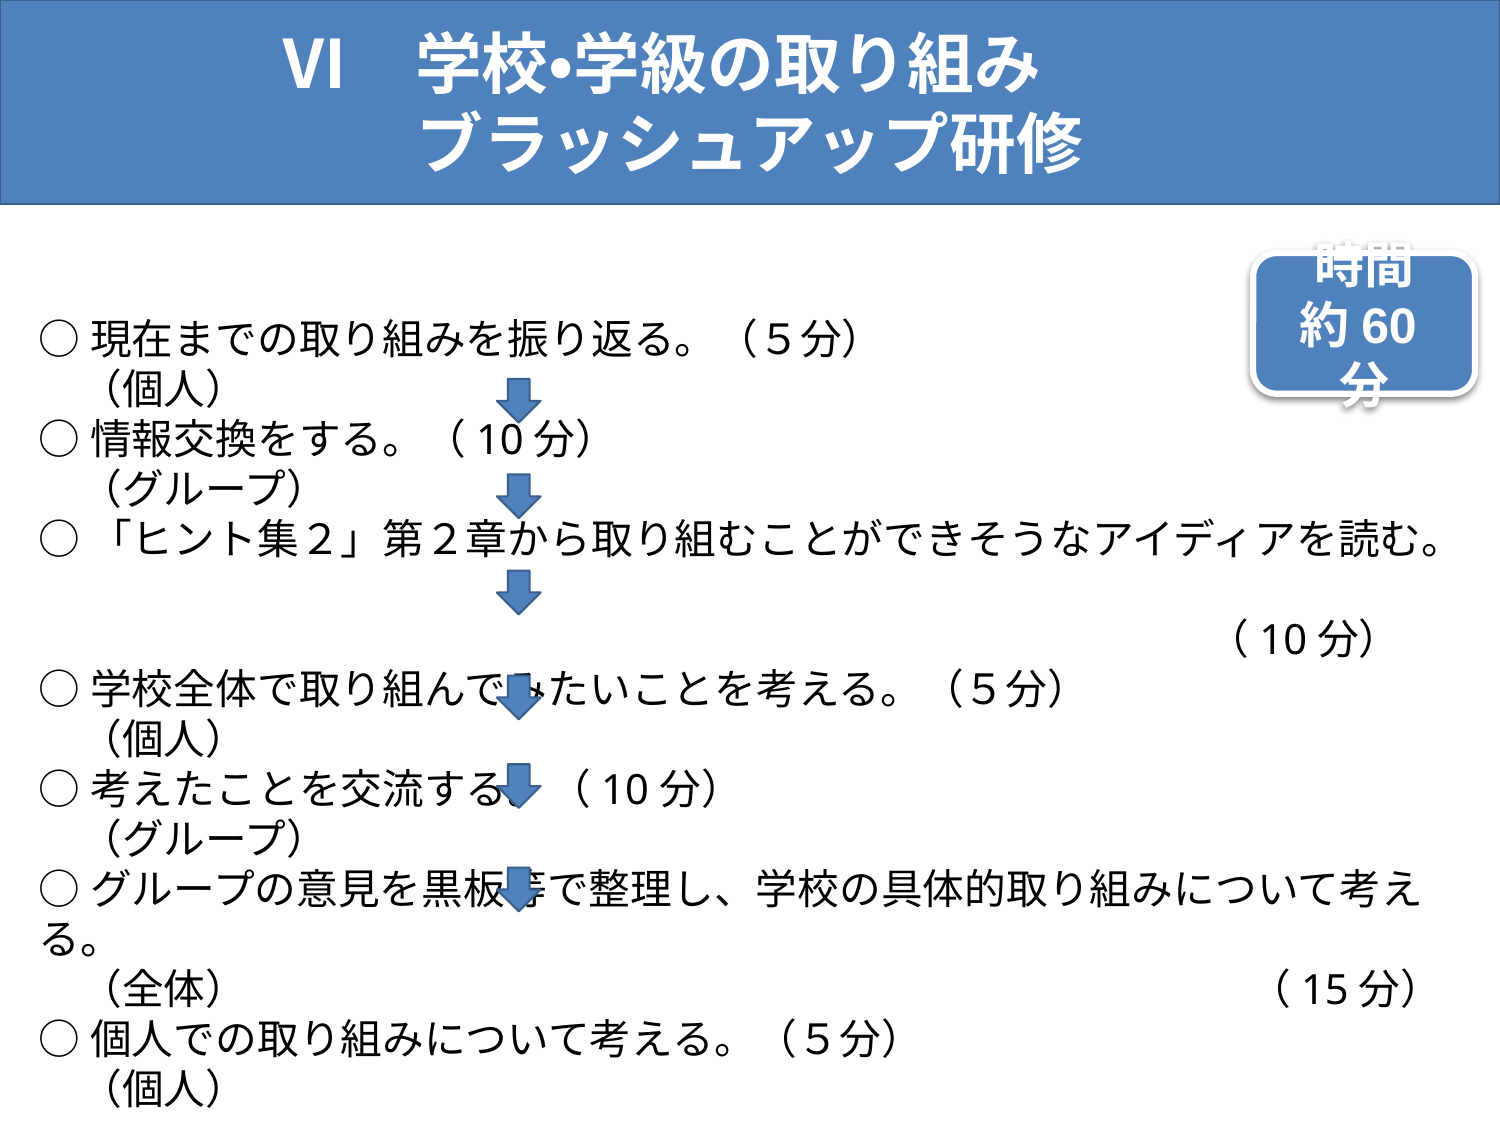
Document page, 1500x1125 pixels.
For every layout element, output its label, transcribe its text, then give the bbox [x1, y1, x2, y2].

text_box [495, 473, 542, 519]
text_box [495, 569, 542, 616]
text_box 時間 約60分 [1249, 249, 1479, 397]
text_box Ⅵ 学校・学級の取り組み ブラッシュアップ研修 [0, 0, 1500, 205]
text_box [495, 674, 542, 721]
text_box [495, 763, 542, 809]
text_box [495, 377, 542, 424]
text_box [495, 866, 542, 913]
text_box ○現在までの取り組みを振り返る。（５分） （個人） ○情報交換をする。（10分） （グループ） ○「ヒント集２」第２章から取り組むことができそうなアイディアを読む。 （10分） ○学校全体で取り組んでみたいことを考える。（５分） （個人） ○考えたことを交流する。（10分） （グループ） ○グループの意見を黒板等で整理し、学校の具体的取り組みについて考える。 （全体） （15分） ○個人での取り組みについて考える。（５分） （個人） [23, 305, 1477, 1121]
